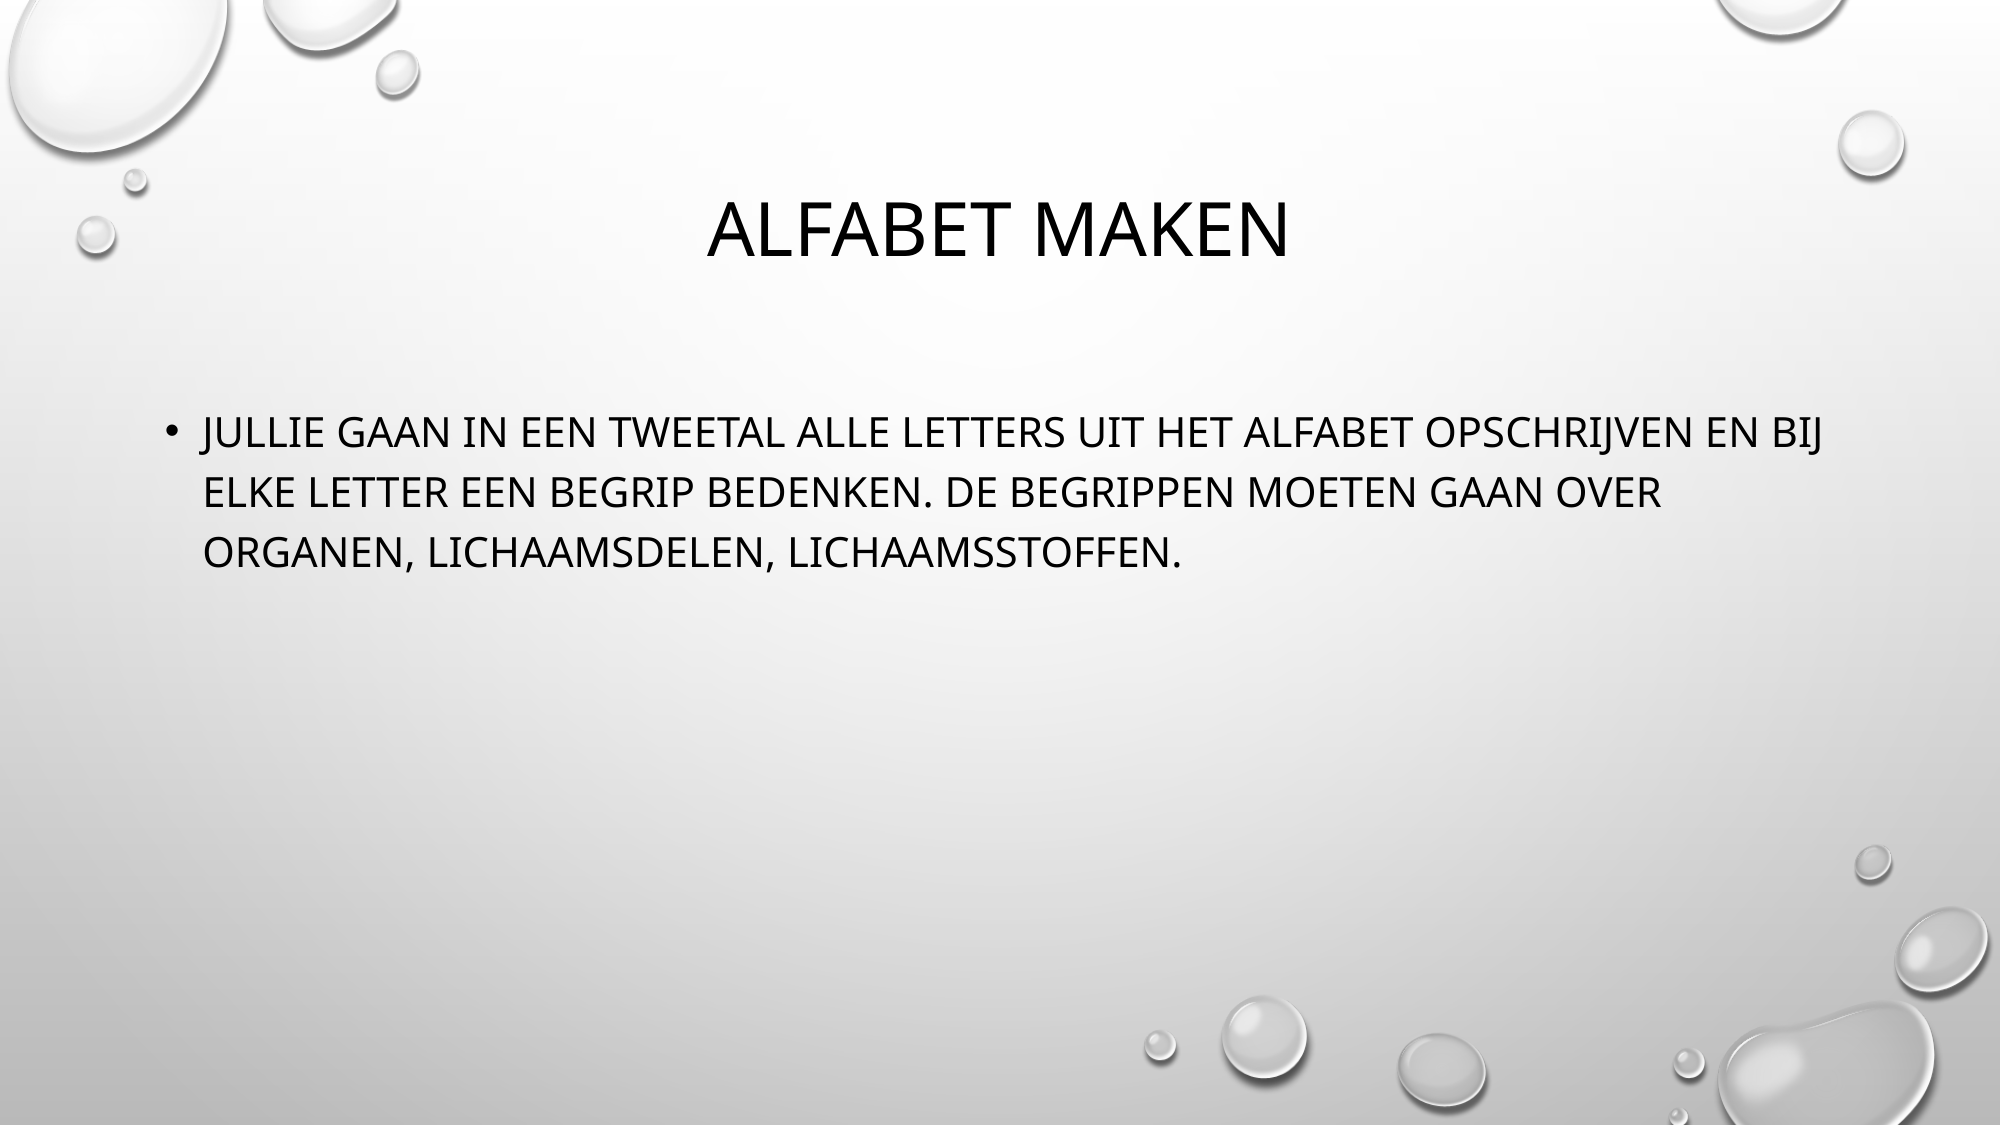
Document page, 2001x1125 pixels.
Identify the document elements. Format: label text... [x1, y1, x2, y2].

title Alfabet maken [149, 101, 1851, 364]
list Jullie gaan in een tweetal alle letters uit het alfabet opschrijven en bij elke letter een begrip bedenken. De begrippen moeten gaan over organen, lichaamsdelen, lichaamsstoffen. [149, 388, 1850, 950]
picture [0, 0, 2000, 1125]
